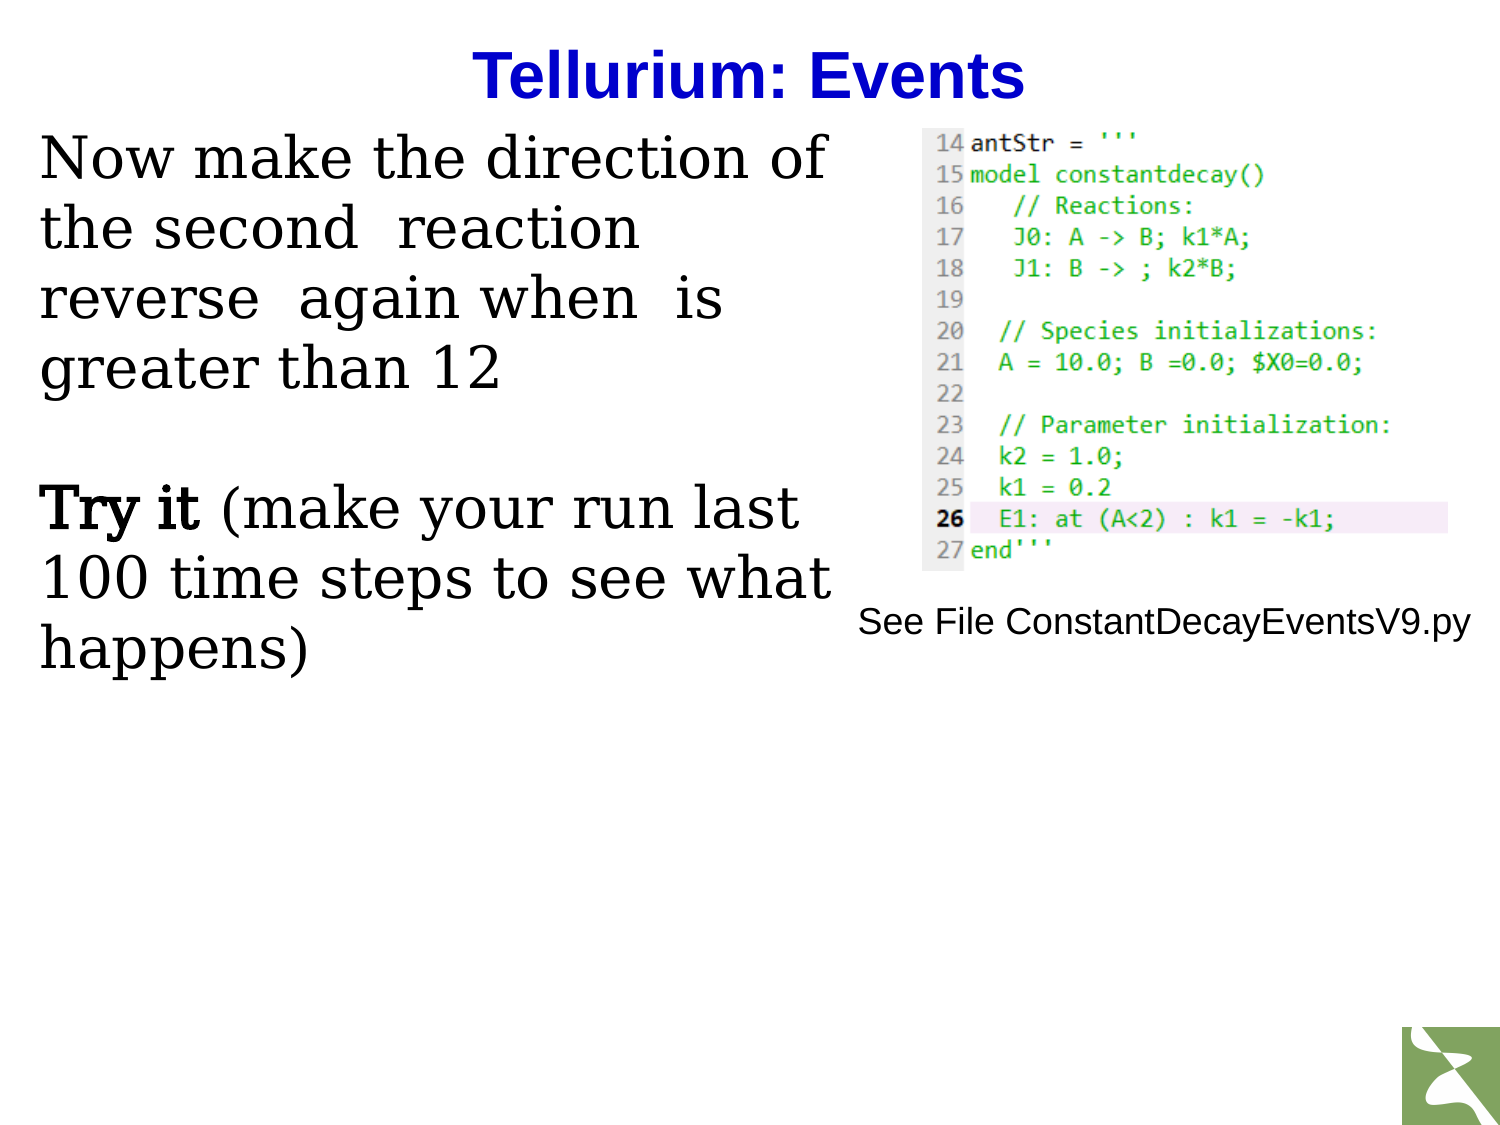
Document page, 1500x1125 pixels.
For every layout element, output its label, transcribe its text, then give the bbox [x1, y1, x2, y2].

picture [922, 128, 1448, 571]
text_box [0, 556, 1500, 663]
picture [1402, 1027, 1500, 1125]
text_box [0, 112, 1500, 478]
text_box See File ConstantDecayEventsV9.py [843, 589, 1500, 650]
title Tellurium: Events [0, 19, 1500, 112]
